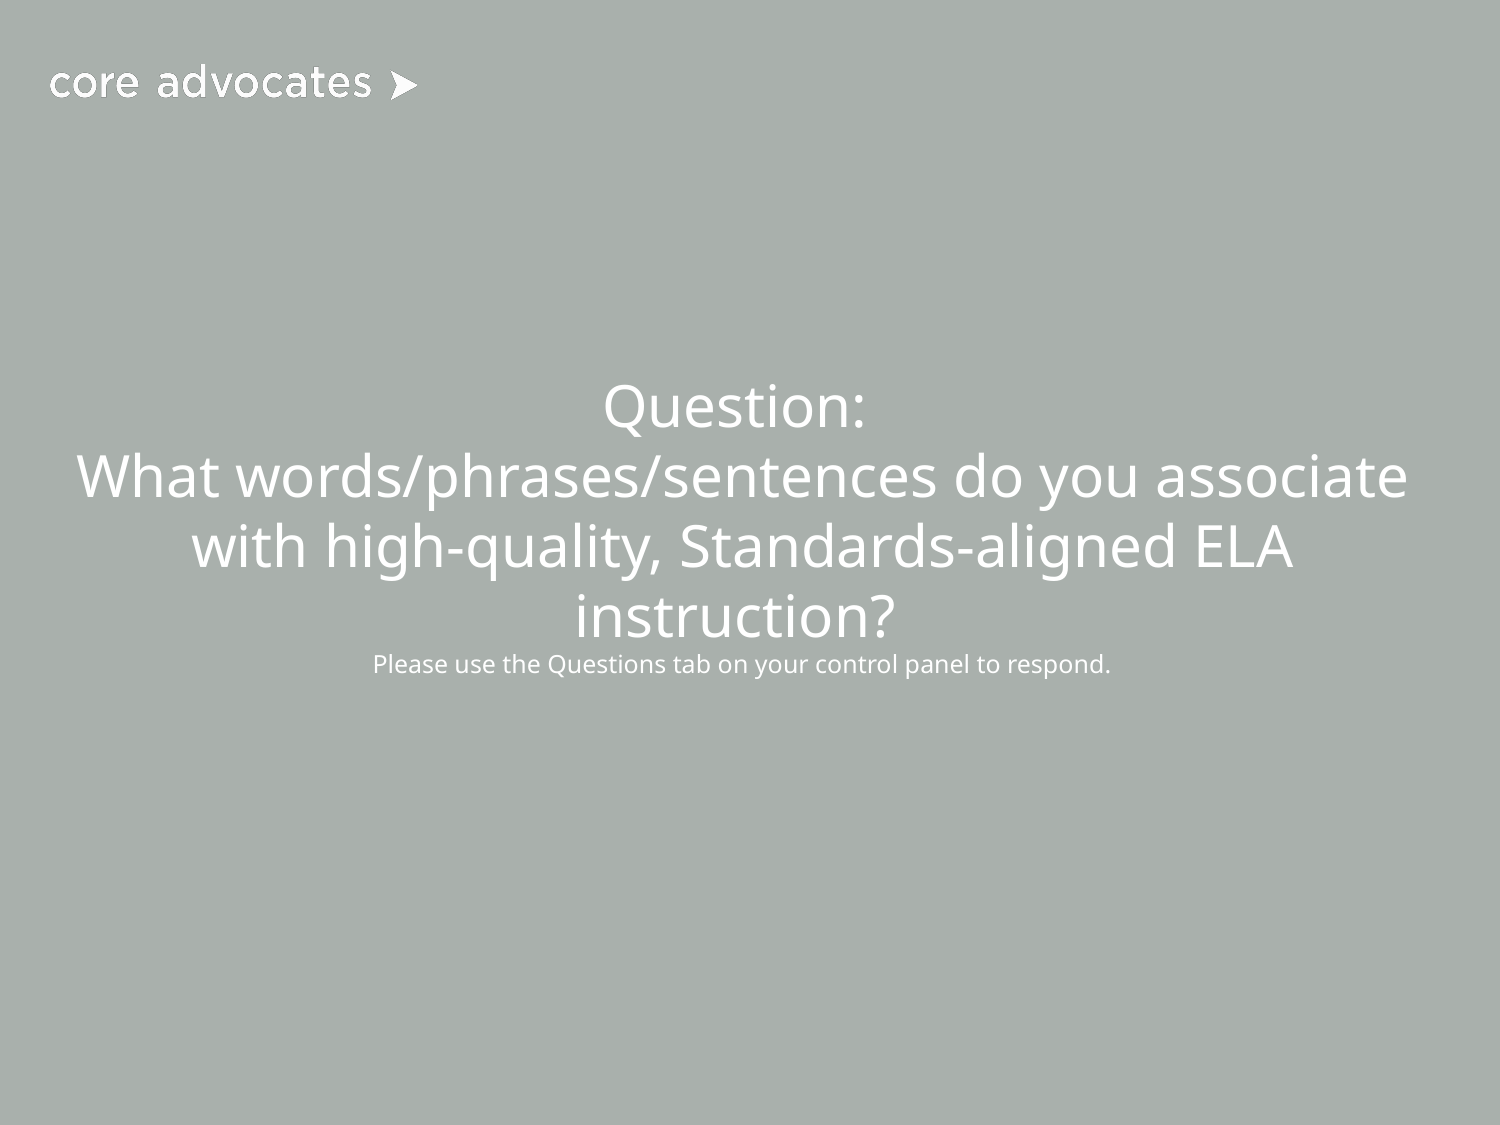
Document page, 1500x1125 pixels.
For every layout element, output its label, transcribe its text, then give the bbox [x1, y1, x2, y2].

title Question: What words/phrases/sentences do you associate with high-quality, Standards-aligned ELA instruction? Please use the Questions tab on your control panel to respond. [35, 362, 1450, 686]
picture [50, 64, 417, 100]
